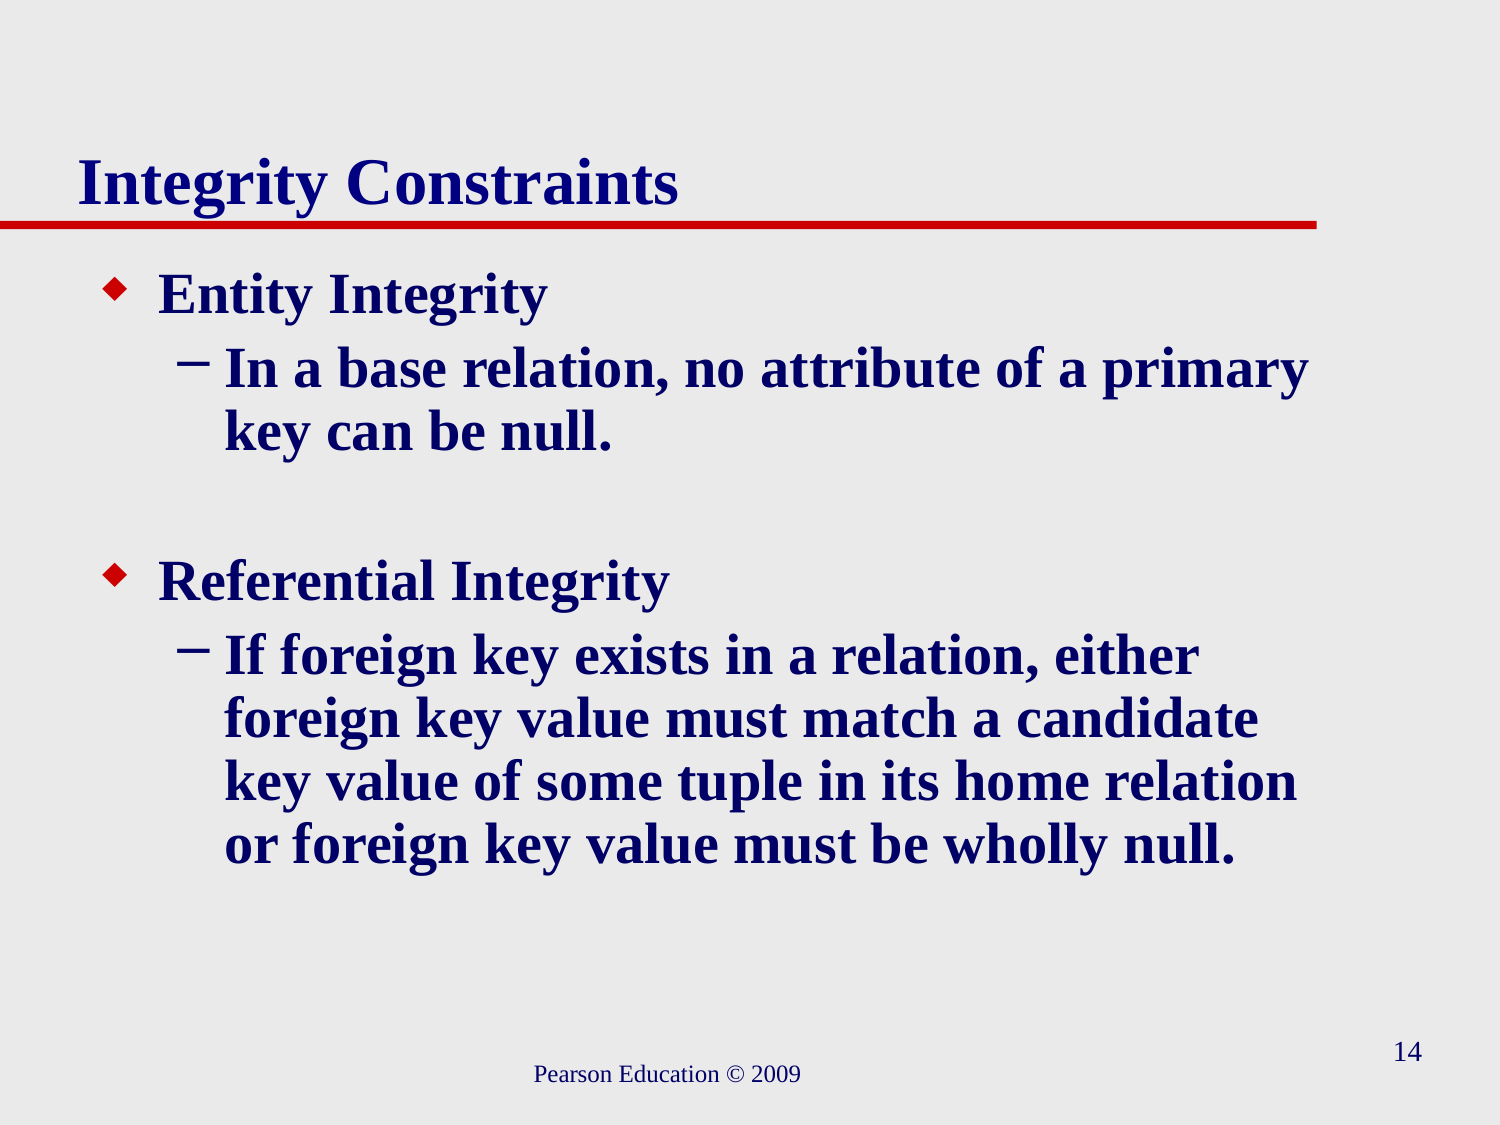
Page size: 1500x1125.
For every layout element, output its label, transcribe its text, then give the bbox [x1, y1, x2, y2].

list Entity Integrity In a base relation, no attribute of a primary key can be null. Referential Integrity If foreign key exists in a relation, either foreign key value must match a candidate key value of some tuple in its home relation or foreign key value must be wholly null. [87, 255, 1356, 931]
text_box Pearson Education © 2009 [512, 1050, 1038, 1095]
slide_number 14 [1125, 1012, 1438, 1088]
title Integrity Constraints [62, 43, 1338, 226]
